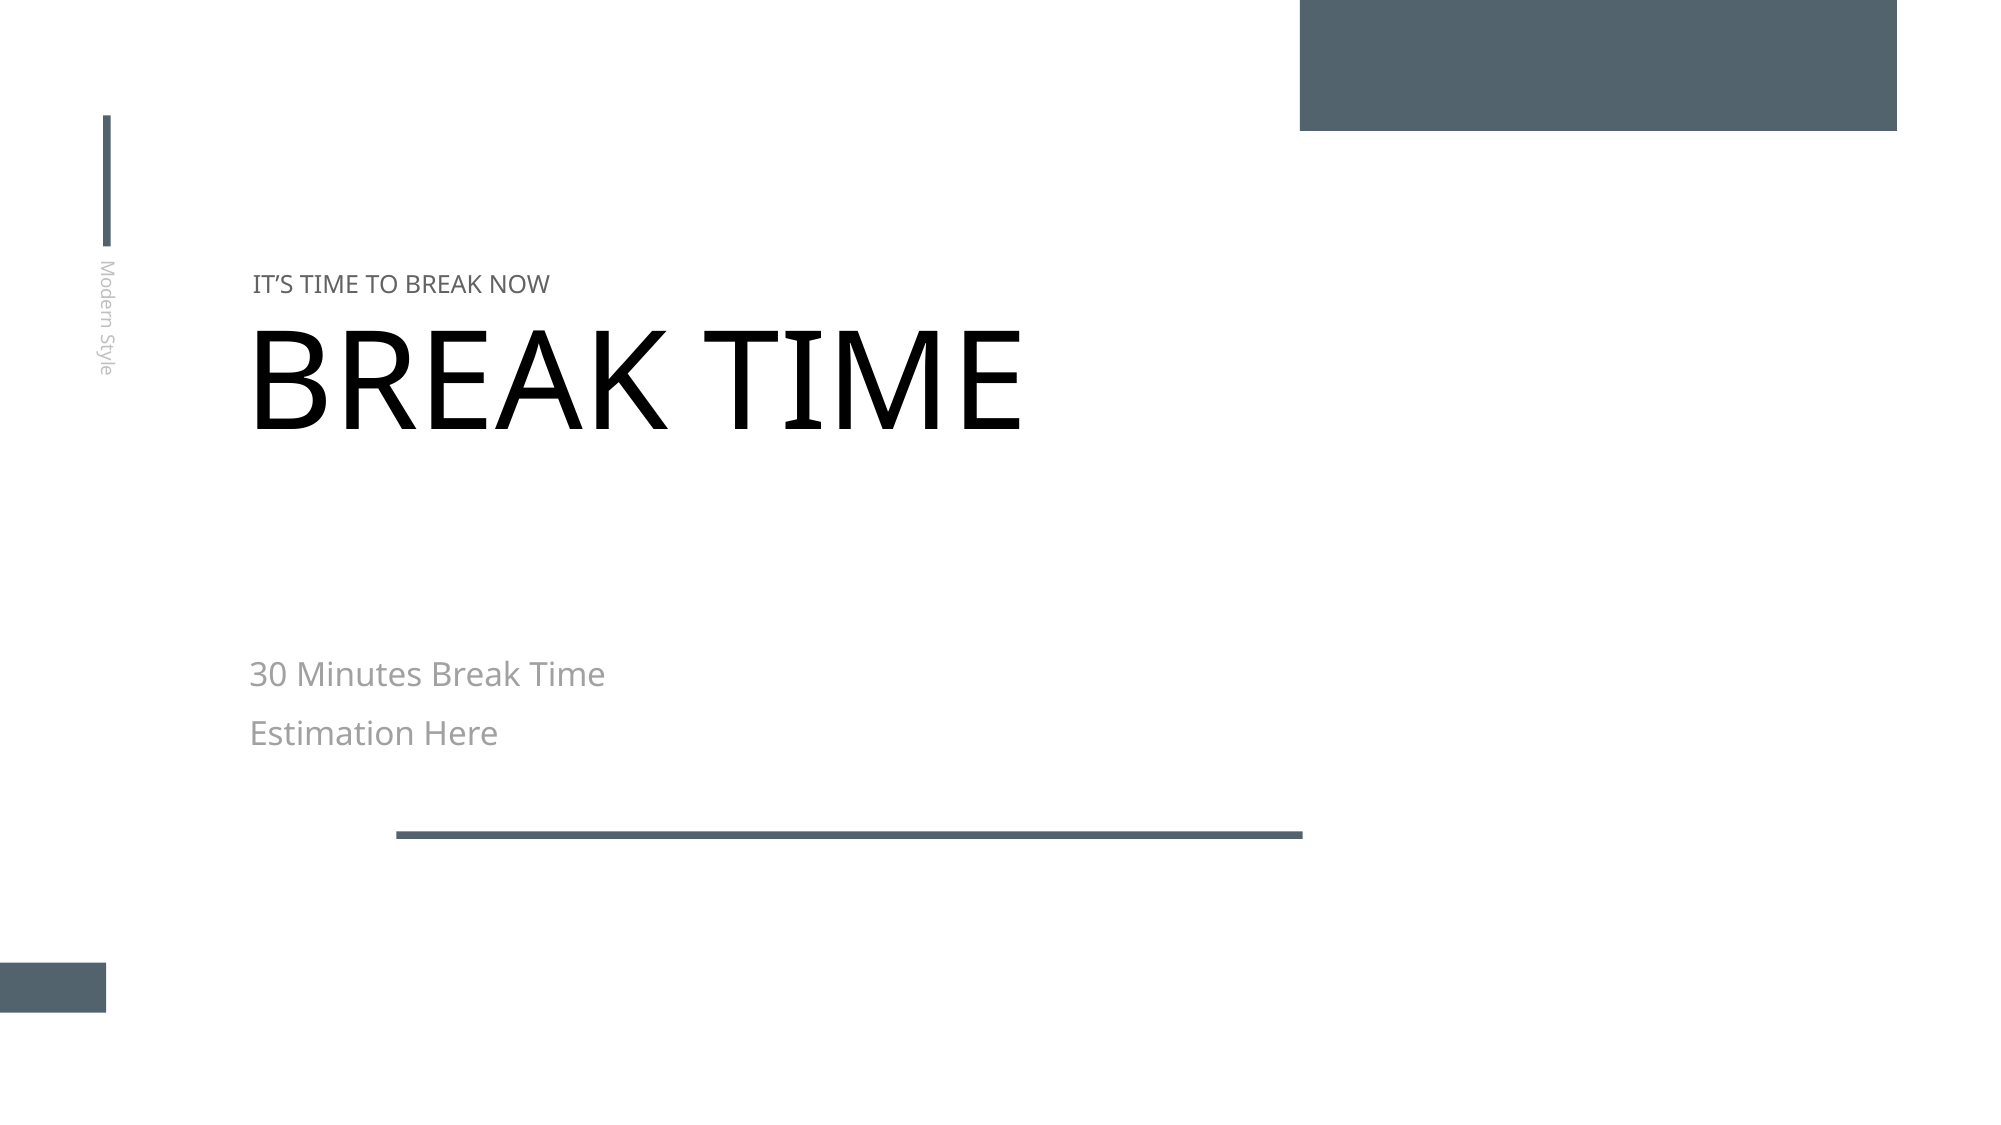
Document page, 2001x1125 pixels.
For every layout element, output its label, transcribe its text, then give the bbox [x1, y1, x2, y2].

text_box [0, 962, 107, 1014]
text_box Modern Style [89, 245, 128, 392]
text_box IT’S TIME TO BREAK NOW [238, 260, 566, 284]
text_box [102, 114, 112, 245]
text_box 30 Minutes Break Time Estimation Here [234, 625, 664, 760]
text_box [1299, 0, 1898, 132]
text_box BREAK TIME [229, 284, 1206, 465]
picture [705, 562, 2000, 1125]
